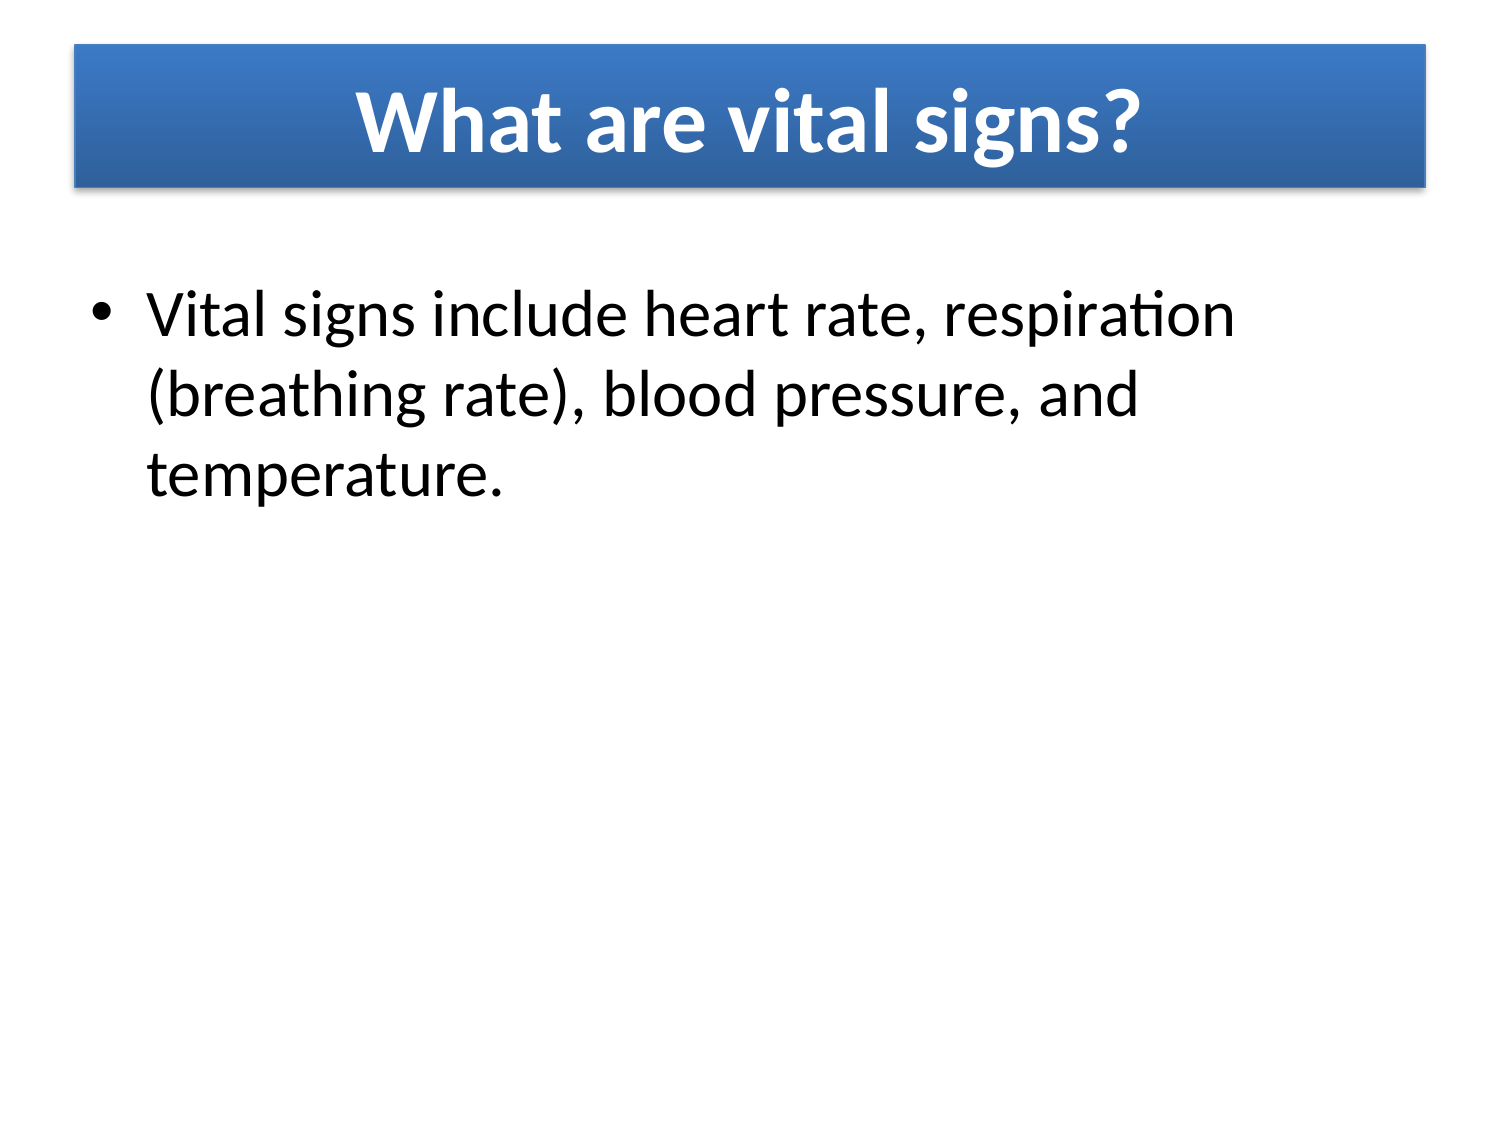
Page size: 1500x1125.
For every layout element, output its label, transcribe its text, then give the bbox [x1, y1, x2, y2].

list Vital signs include heart rate, respiration (breathing rate), blood pressure, and temperature. [75, 262, 1425, 1005]
title What are vital signs? [74, 44, 1426, 188]
